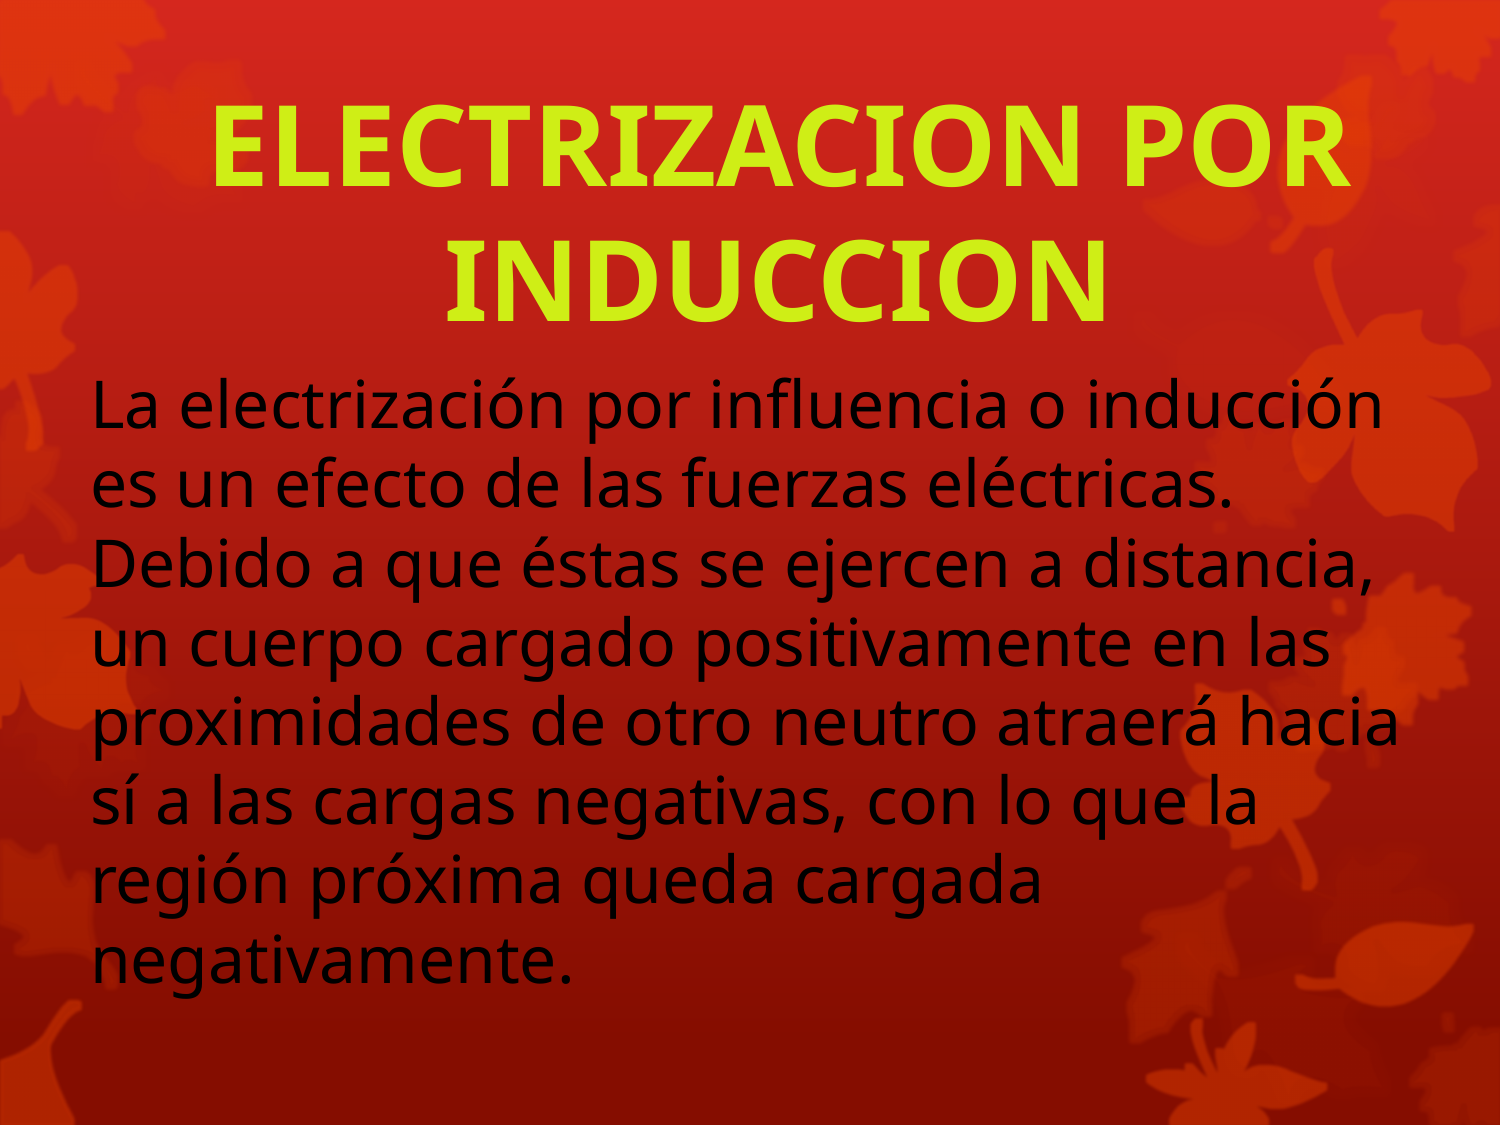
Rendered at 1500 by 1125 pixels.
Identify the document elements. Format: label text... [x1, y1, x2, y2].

list La electrización por influencia o inducción es un efecto de las fuerzas eléctricas. Debido a que éstas se ejercen a distancia, un cuerpo cargado positivamente en las proximidades de otro neutro atraerá hacia sí a las cargas negativas, con lo que la región próxima queda cargada negativamente. [75, 354, 1425, 1005]
text_box ELECTRIZACION POR INDUCCION [112, 66, 1447, 352]
